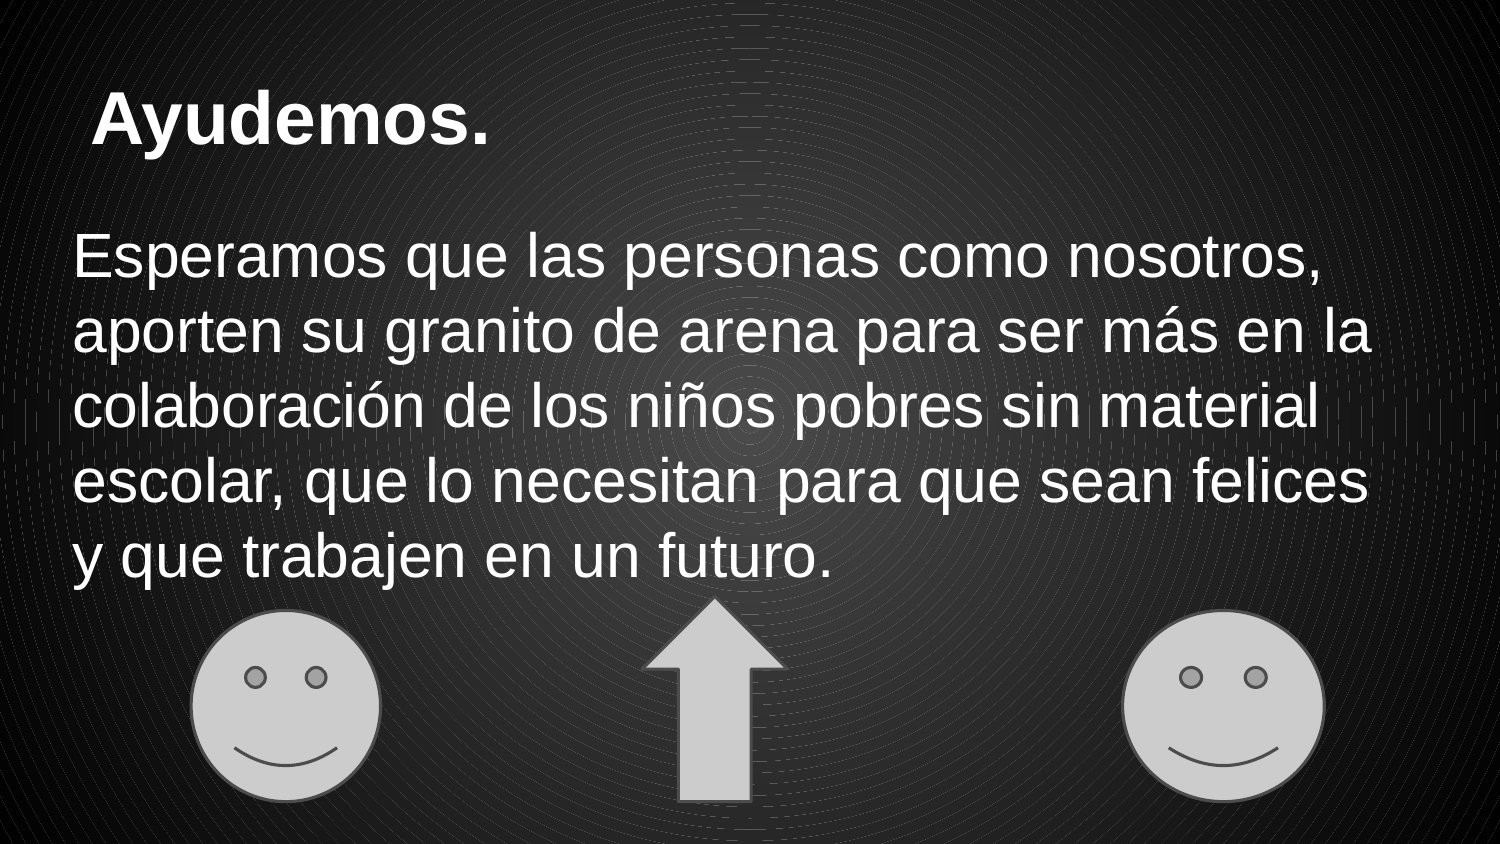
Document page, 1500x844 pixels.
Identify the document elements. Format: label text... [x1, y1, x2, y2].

list Esperamos que las personas como nosotros, aporten su granito de arena para ser más en la colaboración de los niños pobres sin material escolar, que lo necesitan para que sean felices y que trabajen en un futuro. [57, 200, 1408, 812]
text_box [1122, 610, 1325, 802]
title Ayudemos. [75, 33, 1425, 175]
text_box [641, 596, 788, 802]
text_box [191, 610, 381, 802]
